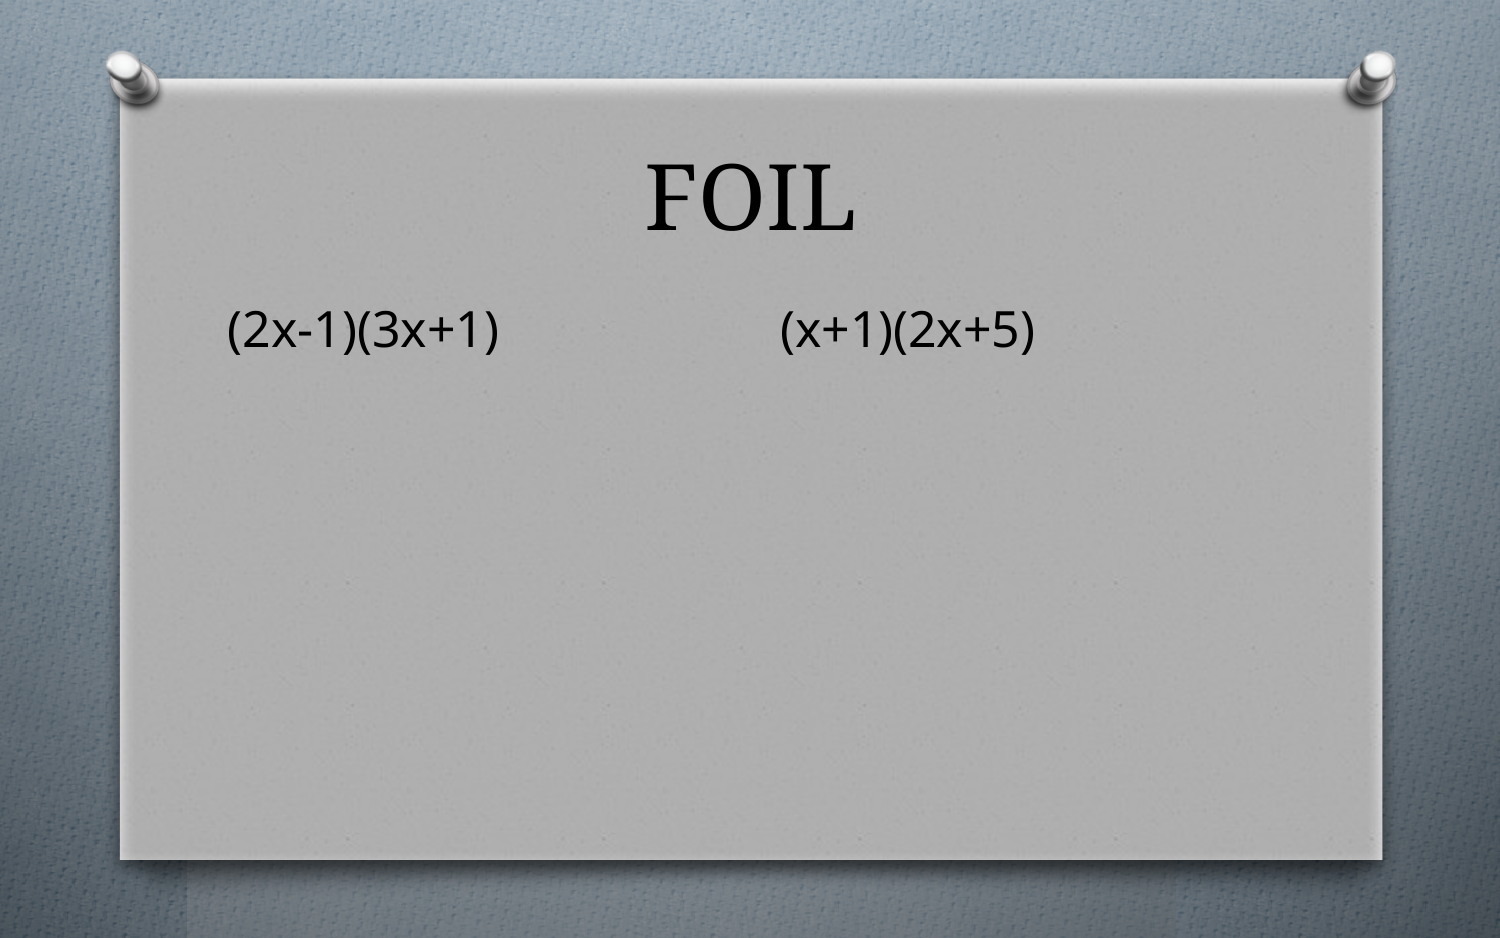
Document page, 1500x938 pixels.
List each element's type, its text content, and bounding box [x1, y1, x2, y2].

picture [78, 22, 194, 130]
picture [1321, 27, 1435, 132]
title FOIL [179, 111, 1323, 277]
list (x+1)(2x+5) [765, 289, 1290, 783]
list (2x-1)(3x+1) [213, 290, 738, 783]
